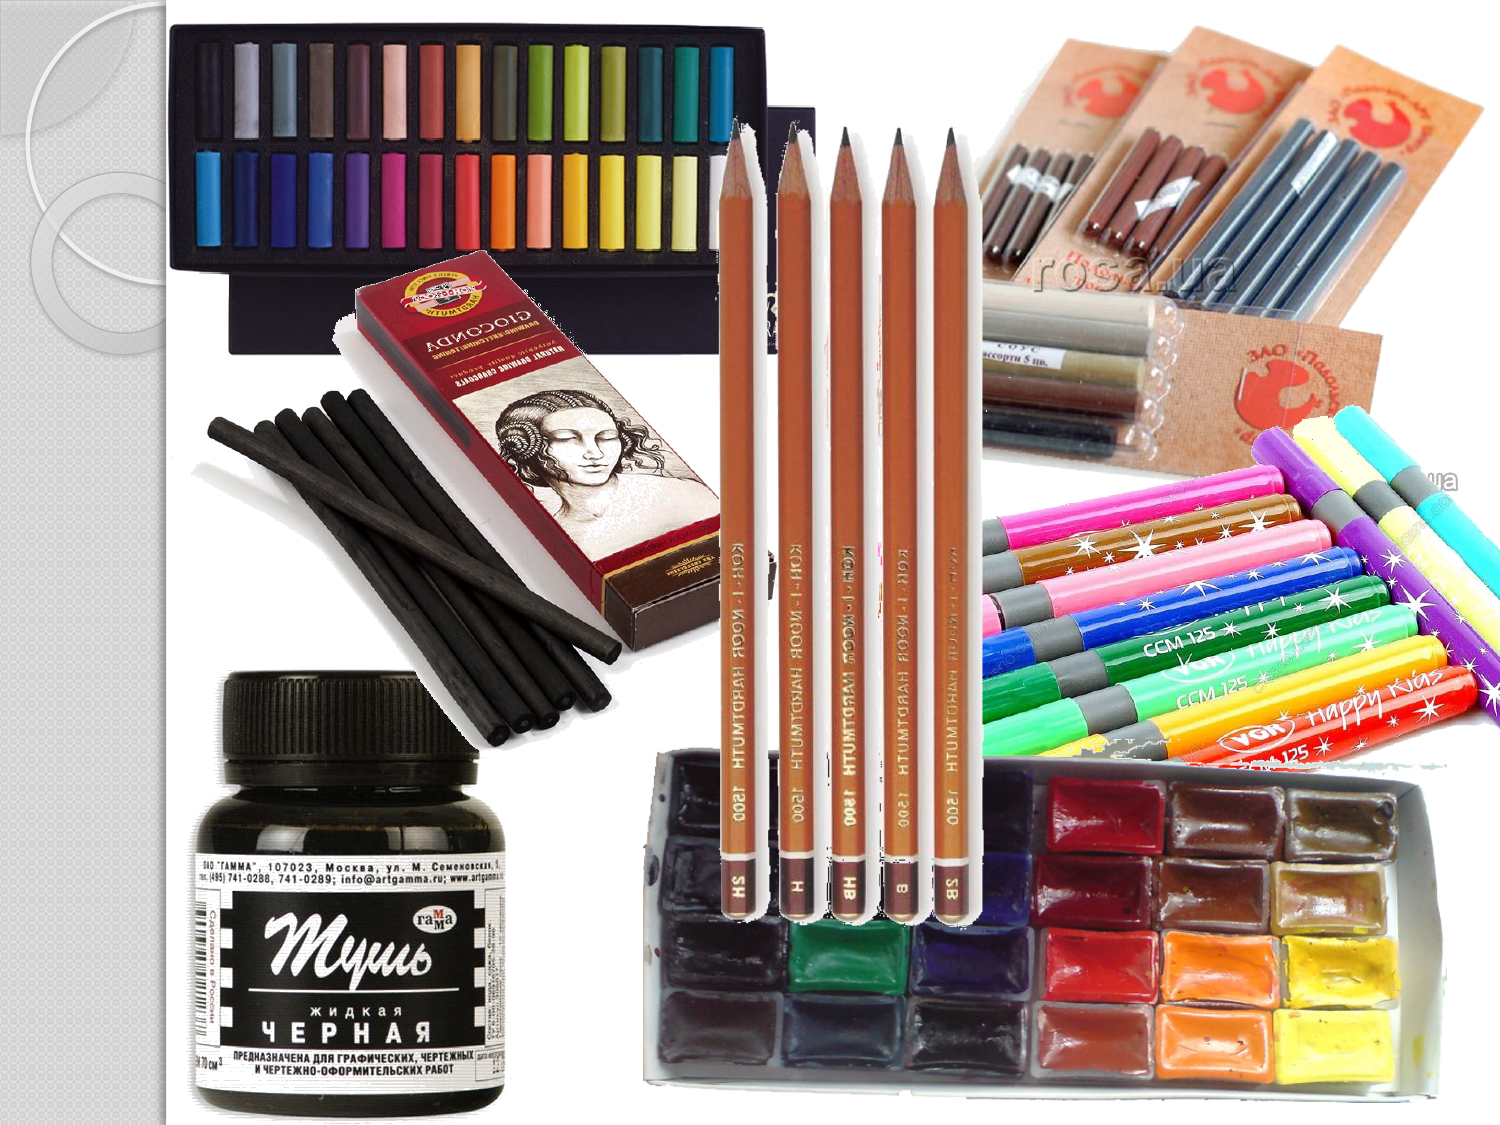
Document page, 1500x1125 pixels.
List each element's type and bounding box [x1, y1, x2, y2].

text_box [76, 0, 1500, 1125]
list [322, 132, 1382, 927]
picture [170, 172, 322, 823]
